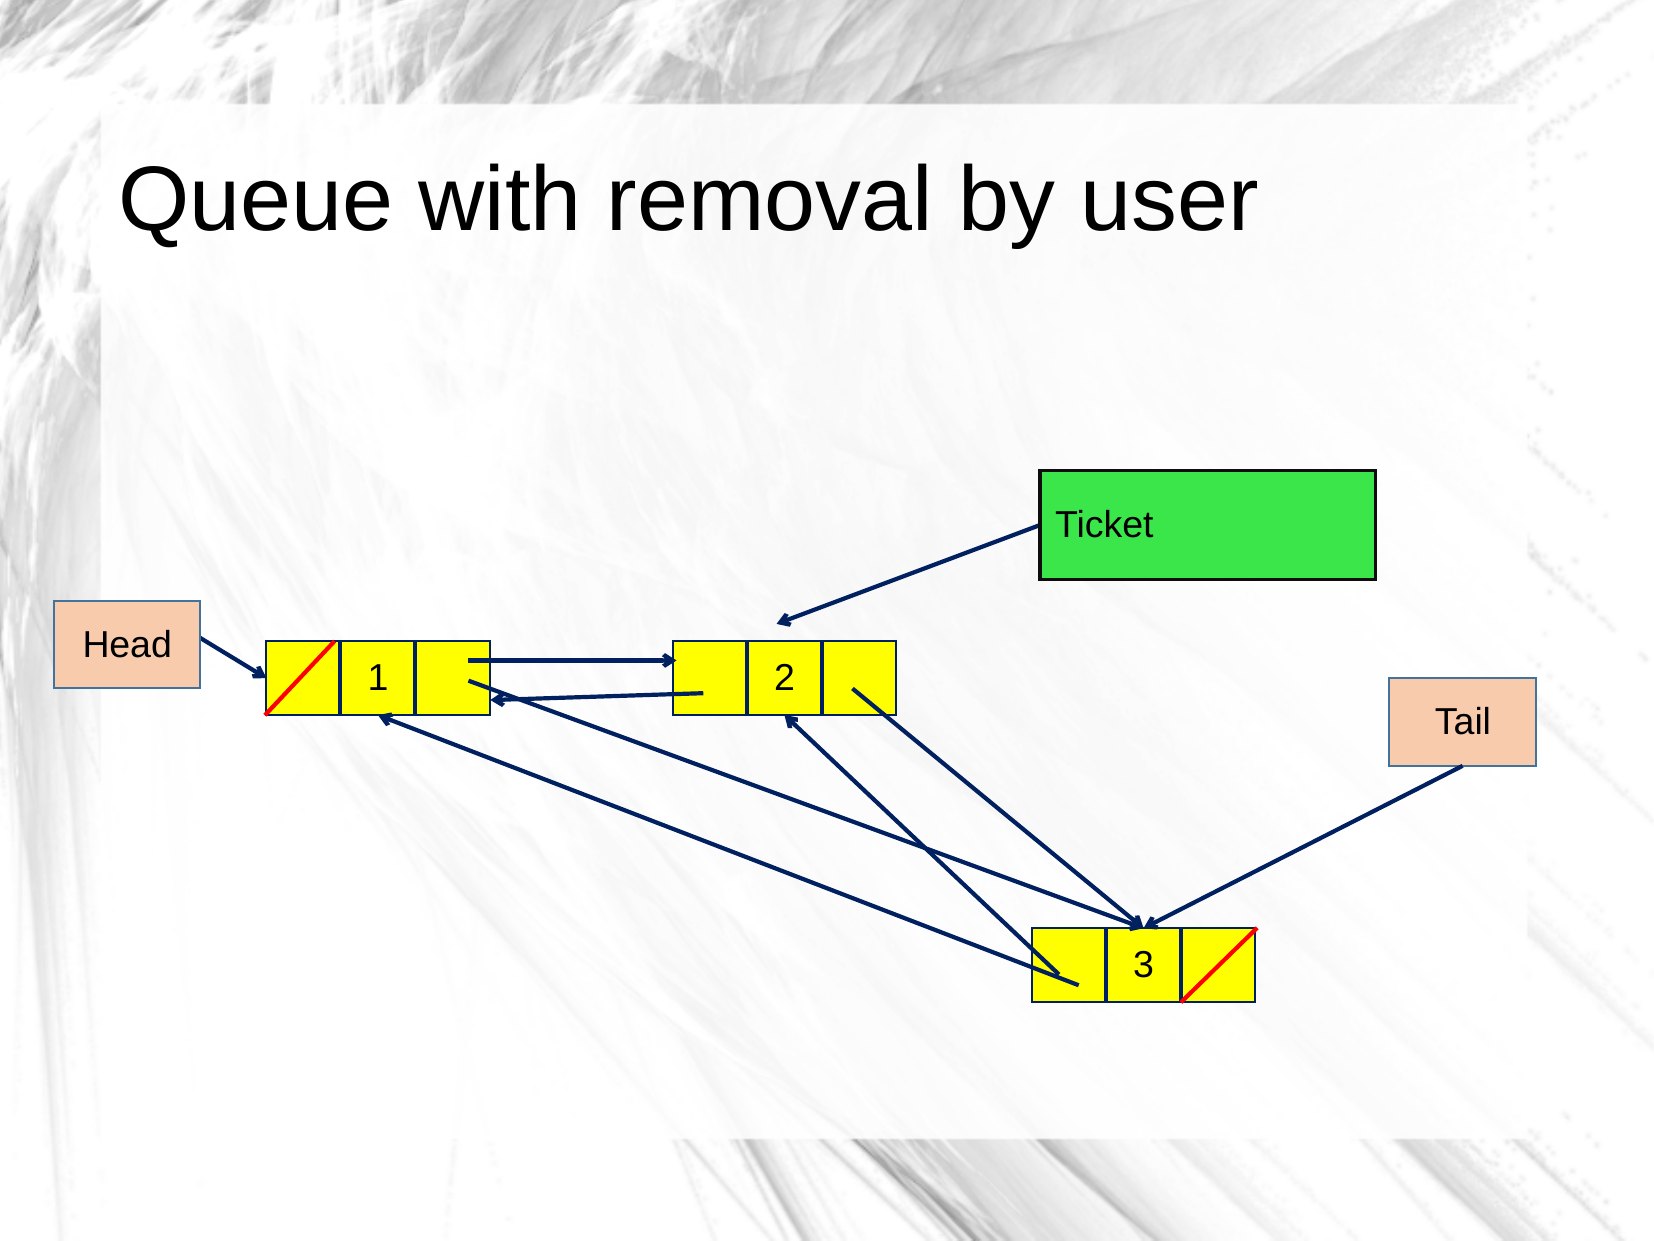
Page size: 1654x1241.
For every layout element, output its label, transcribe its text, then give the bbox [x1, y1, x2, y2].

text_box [1180, 929, 1258, 1003]
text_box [264, 641, 335, 716]
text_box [1031, 929, 1180, 1003]
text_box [672, 640, 897, 680]
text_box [199, 637, 273, 681]
text_box Tail [1389, 677, 1536, 766]
text_box Head [53, 600, 200, 689]
picture [0, 0, 1654, 1241]
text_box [776, 470, 1376, 624]
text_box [335, 641, 490, 716]
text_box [1144, 765, 1463, 929]
title Queue with removal by user [118, 93, 1506, 299]
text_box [378, 715, 1079, 986]
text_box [468, 680, 1144, 929]
